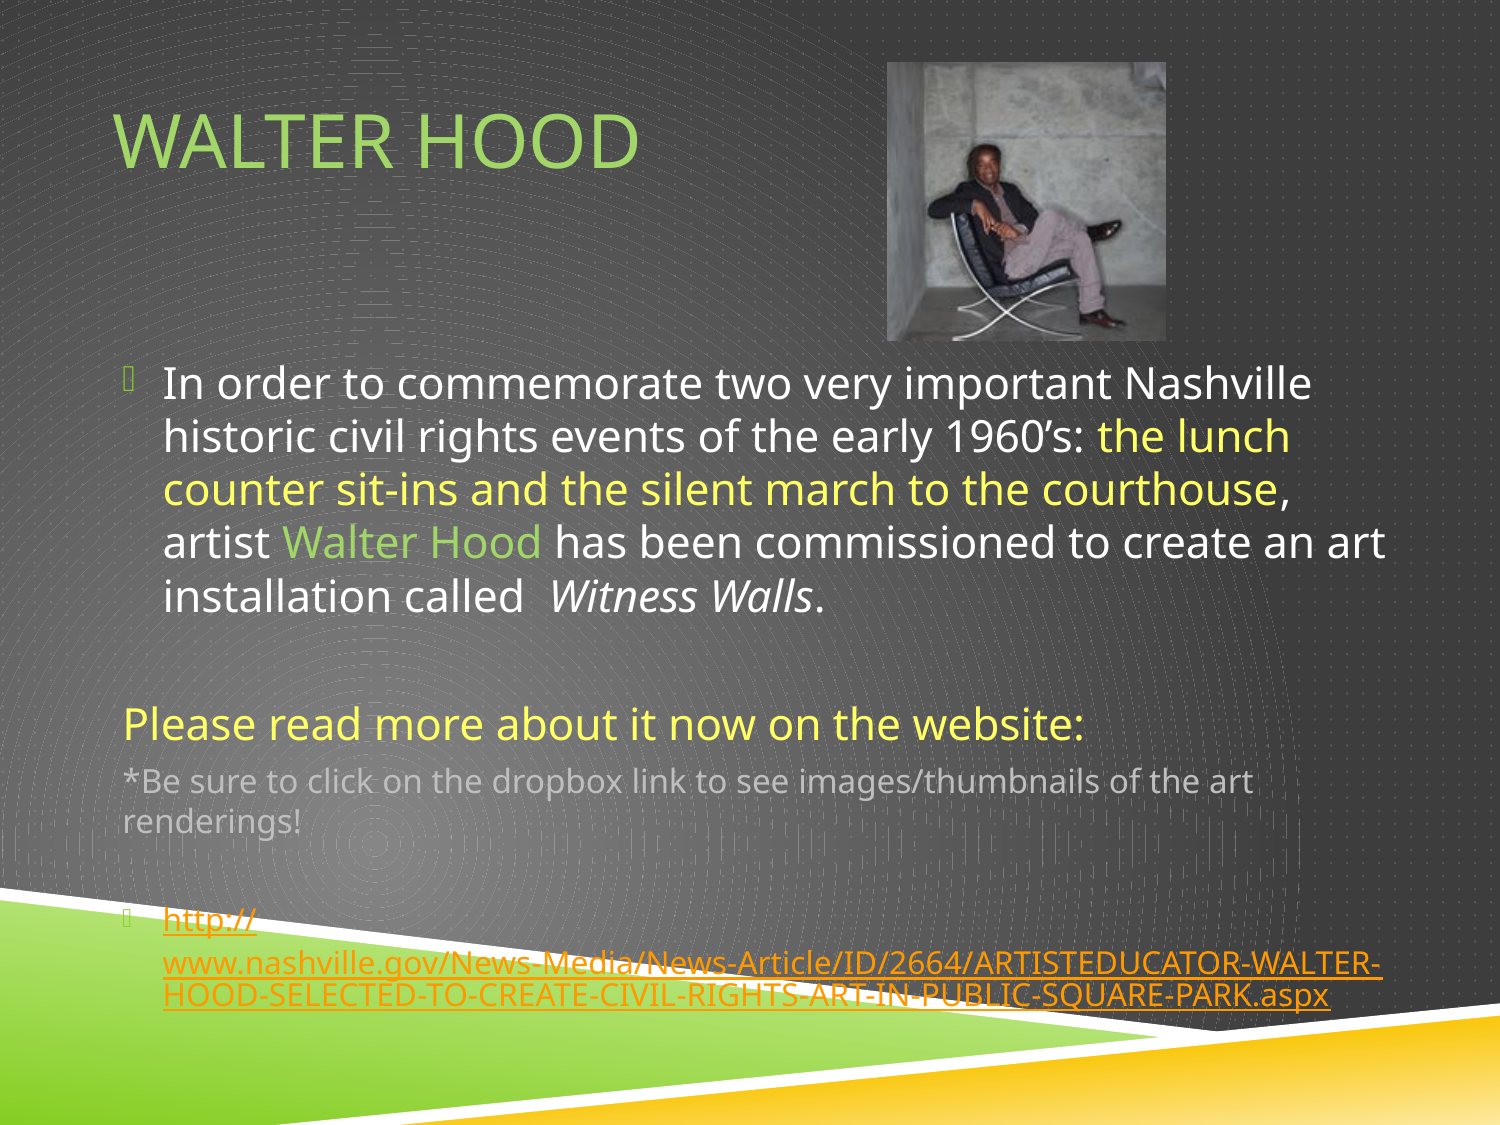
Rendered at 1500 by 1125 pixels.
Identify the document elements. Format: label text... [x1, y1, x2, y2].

list In order to commemorate two very important Nashville historic civil rights events of the early 1960’s: the lunch counter sit-ins and the silent march to the courthouse, artist Walter Hood has been commissioned to create an art installation called Witness Walls. Please read more about it now on the website: *Be sure to click on the dropbox link to see images/thumbnails of the art renderings! http://www.nashville.gov/News-Media/News-Article/ID/2664/ARTISTEDUCATOR-WALTER-HOOD-SELECTED-TO-CREATE-CIVIL-RIGHTS-ART-IN-PUBLIC-SQUARE-PARK.aspx [112, 249, 1388, 1000]
title walter Hood [112, 45, 1388, 233]
picture [887, 62, 1166, 341]
